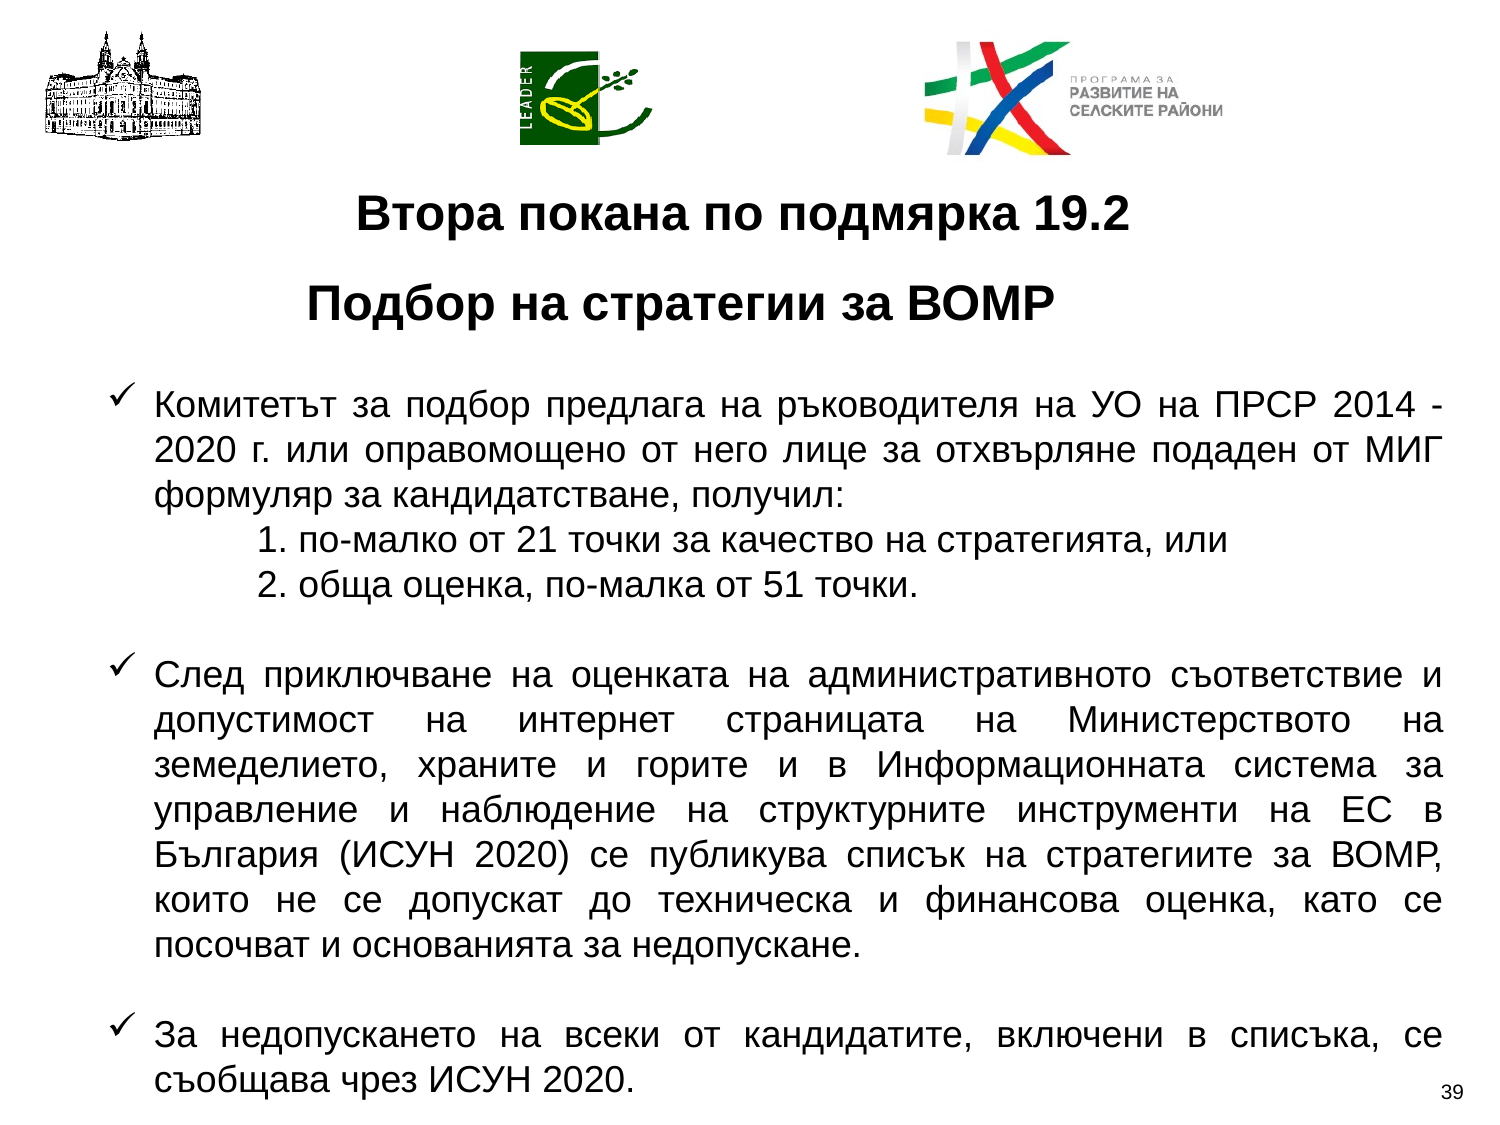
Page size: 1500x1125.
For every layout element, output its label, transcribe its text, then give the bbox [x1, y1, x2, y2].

picture [909, 27, 1235, 167]
picture [520, 50, 656, 145]
text_box Комитетът за подбор предлага на ръководителя на УО на ПРСР 2014 - 2020 г. или оправомощено от него лице за отхвърляне подаден от МИГ формуляр за кандидатстване, получил: 1. по-малко от 21 точки за качество на стратегията, или 2. обща оценка, по-малка от 51 точки. След приключване на оценката на административното съответствие и допустимост на интернет страницата на Министерството на земеделието, храните и горите и в Информационната система за управление и наблюдение на структурните инструменти на ЕС в България (ИСУН 2020) се публикува списък на стратегиите за ВОМР, които не се допускат до техническа и финансова оценка, като се посочват и основанията за недопускане. За недопускането на всеки от кандидатите, включени в списъка, се съобщава чрез ИСУН 2020. [92, 373, 1459, 1108]
slide_number 39 [1418, 1051, 1479, 1112]
text_box Подбор на стратегии за ВОМР [291, 263, 1071, 339]
text_box Втора покана по подмярка 19.2 [41, 172, 1459, 248]
picture [40, 27, 207, 144]
